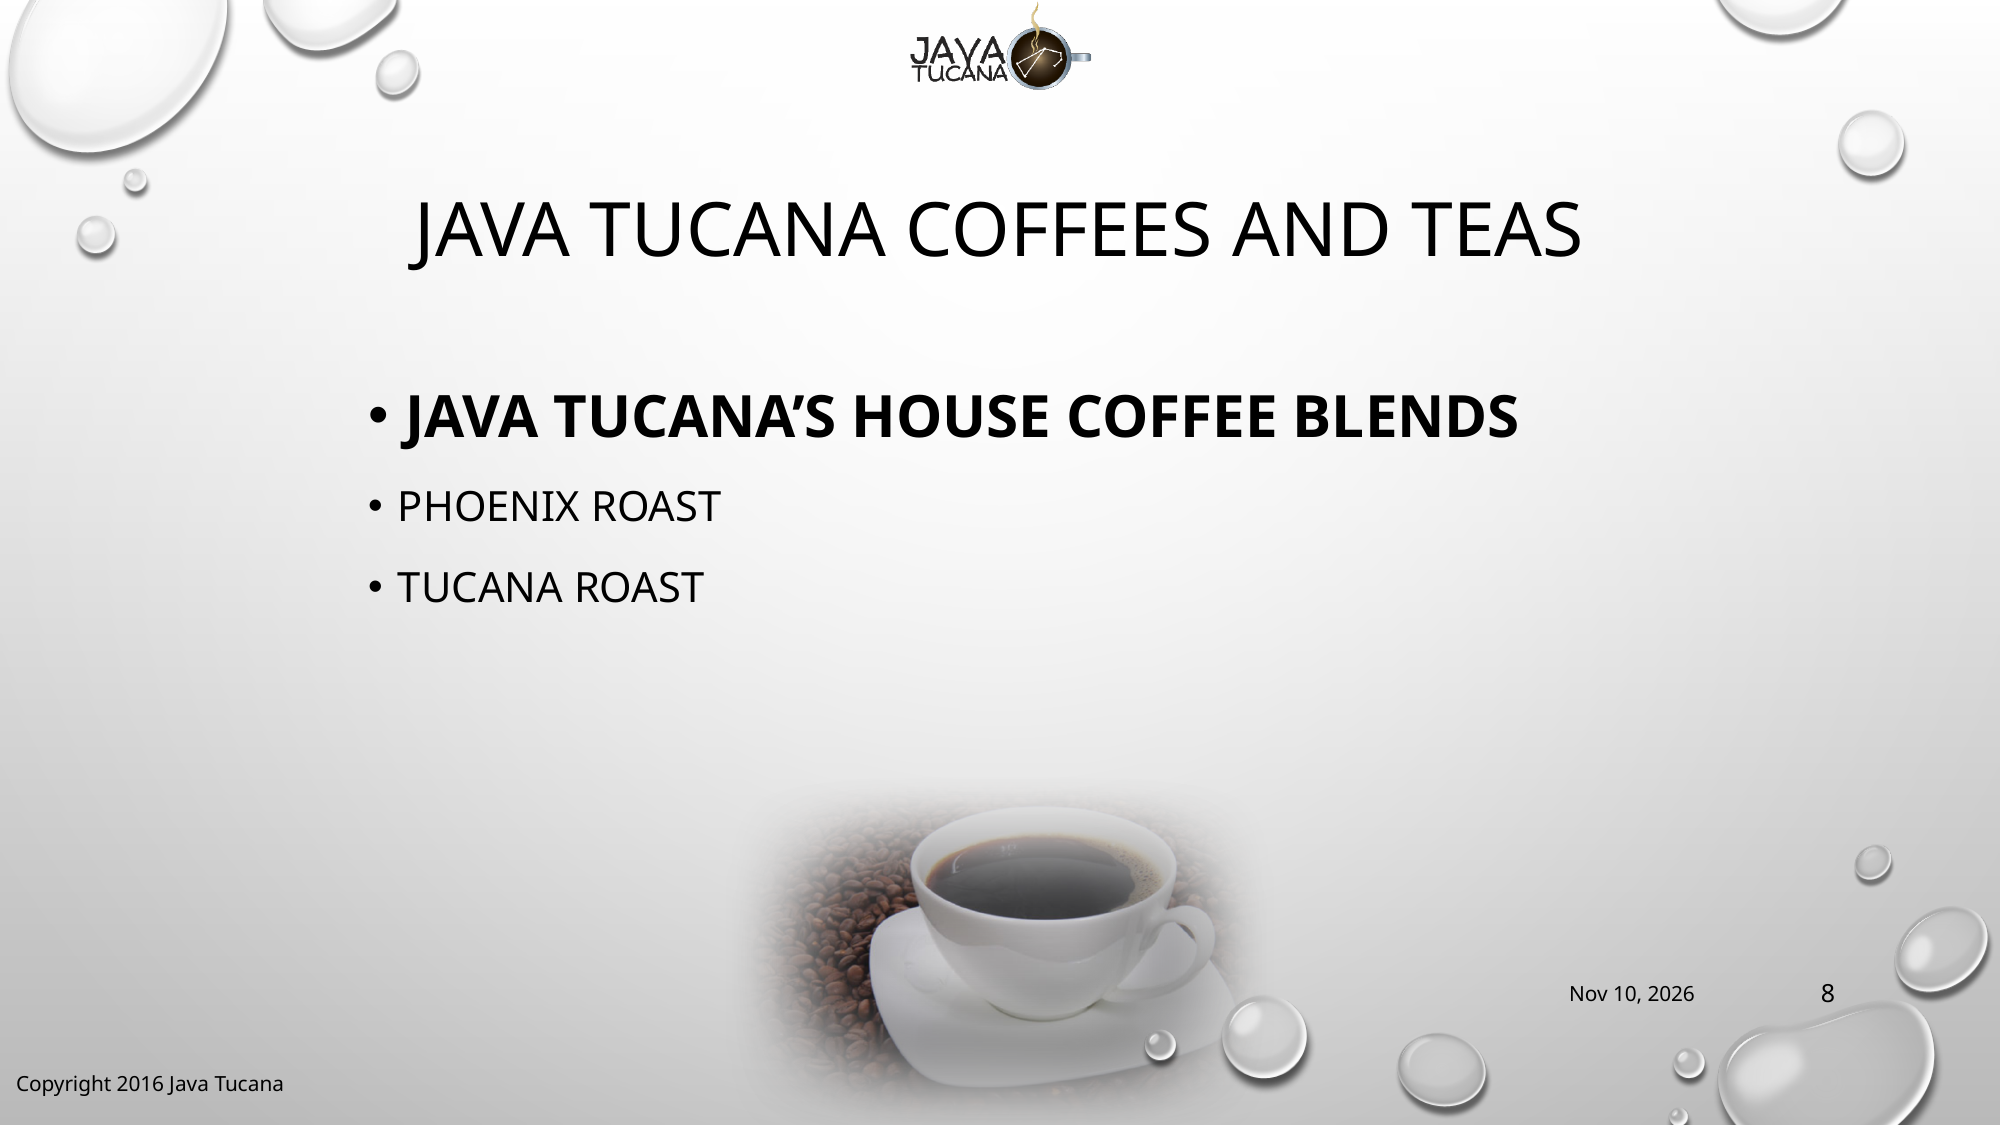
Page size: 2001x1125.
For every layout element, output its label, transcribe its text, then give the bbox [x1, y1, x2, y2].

footer Copyright 2016 Java Tucana [1, 1055, 1096, 1116]
slide_number 8 [1724, 965, 1851, 1025]
picture [0, 0, 2000, 1125]
title Java Tucana Coffees and Teas [149, 101, 1851, 364]
list Java Tucana’s house coffee blends Phoenix Roast Tucana Roast [353, 357, 1657, 1016]
slide_number 8-Feb-16 [1259, 965, 1710, 1025]
